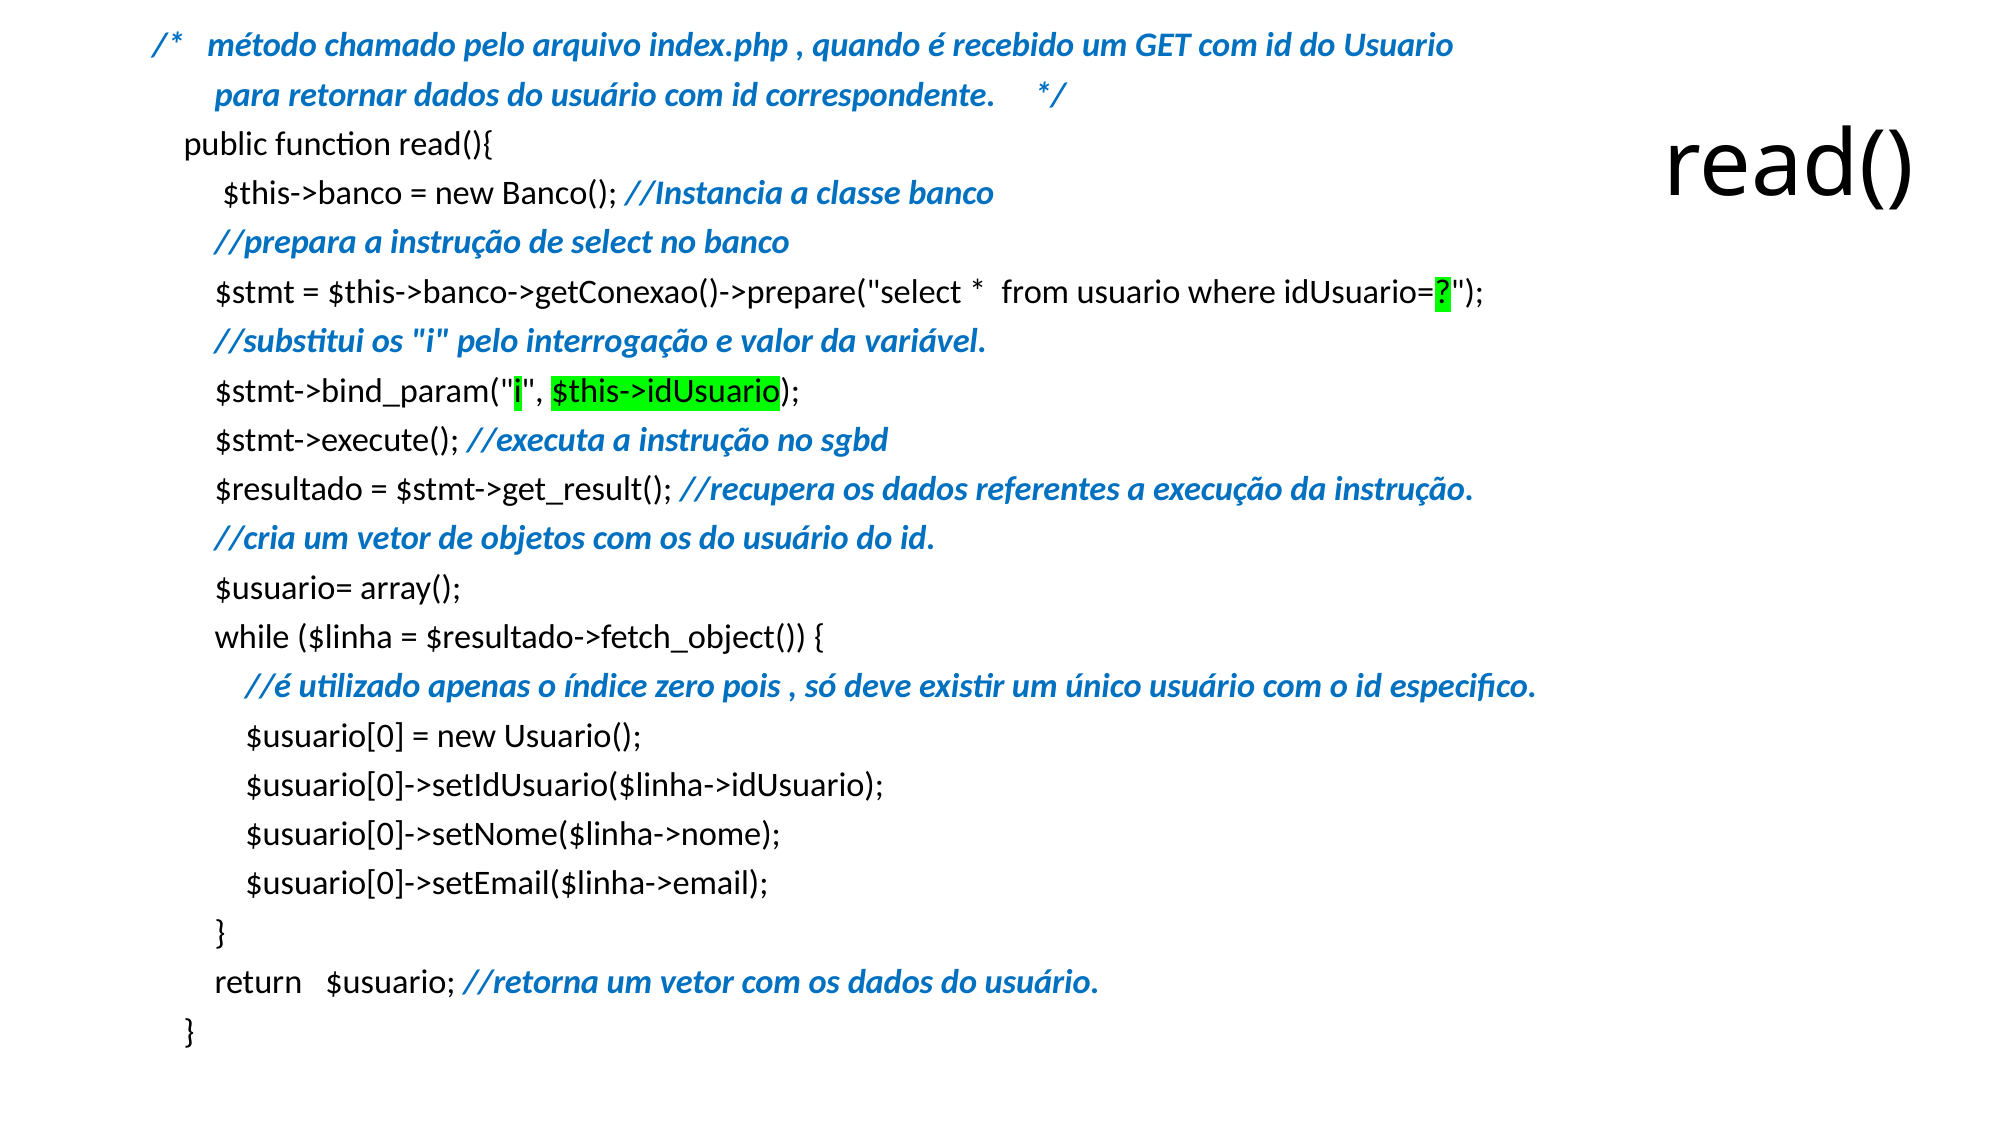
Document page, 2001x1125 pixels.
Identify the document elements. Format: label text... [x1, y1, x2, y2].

title read() [1863, 57, 1952, 275]
list /* método chamado pelo arquivo index.php , quando é recebido um GET com id do Usuario para retornar dados do usuário com id correspondente. */ public function read(){ $this->banco = new Banco(); //Instancia a classe banco //prepara a instrução de select no banco $stmt = $this->banco->getConexao()->prepare("select * from usuario where idUsuario=?"); //substitui os "i" pelo interrogação e valor da variável. $stmt->bind_param("i", $this->idUsuario); $stmt->execute(); //executa a instrução no sgbd $resultado = $stmt->get_result(); //recupera os dados referentes a execução da instrução. //cria um vetor de objetos com os do usuário do id. $usuario= array(); while ($linha = $resultado->fetch_object()) { //é utilizado apenas o índice zero pois , só deve existir um único usuário com o id especifico. $usuario[0] = new Usuario(); $usuario[0]->setIdUsuario($linha->idUsuario); $usuario[0]->setNome($linha->nome); $usuario[0]->setEmail($linha->email); } return $usuario; //retorna um vetor com os dados do usuário. } [137, 19, 1863, 1068]
